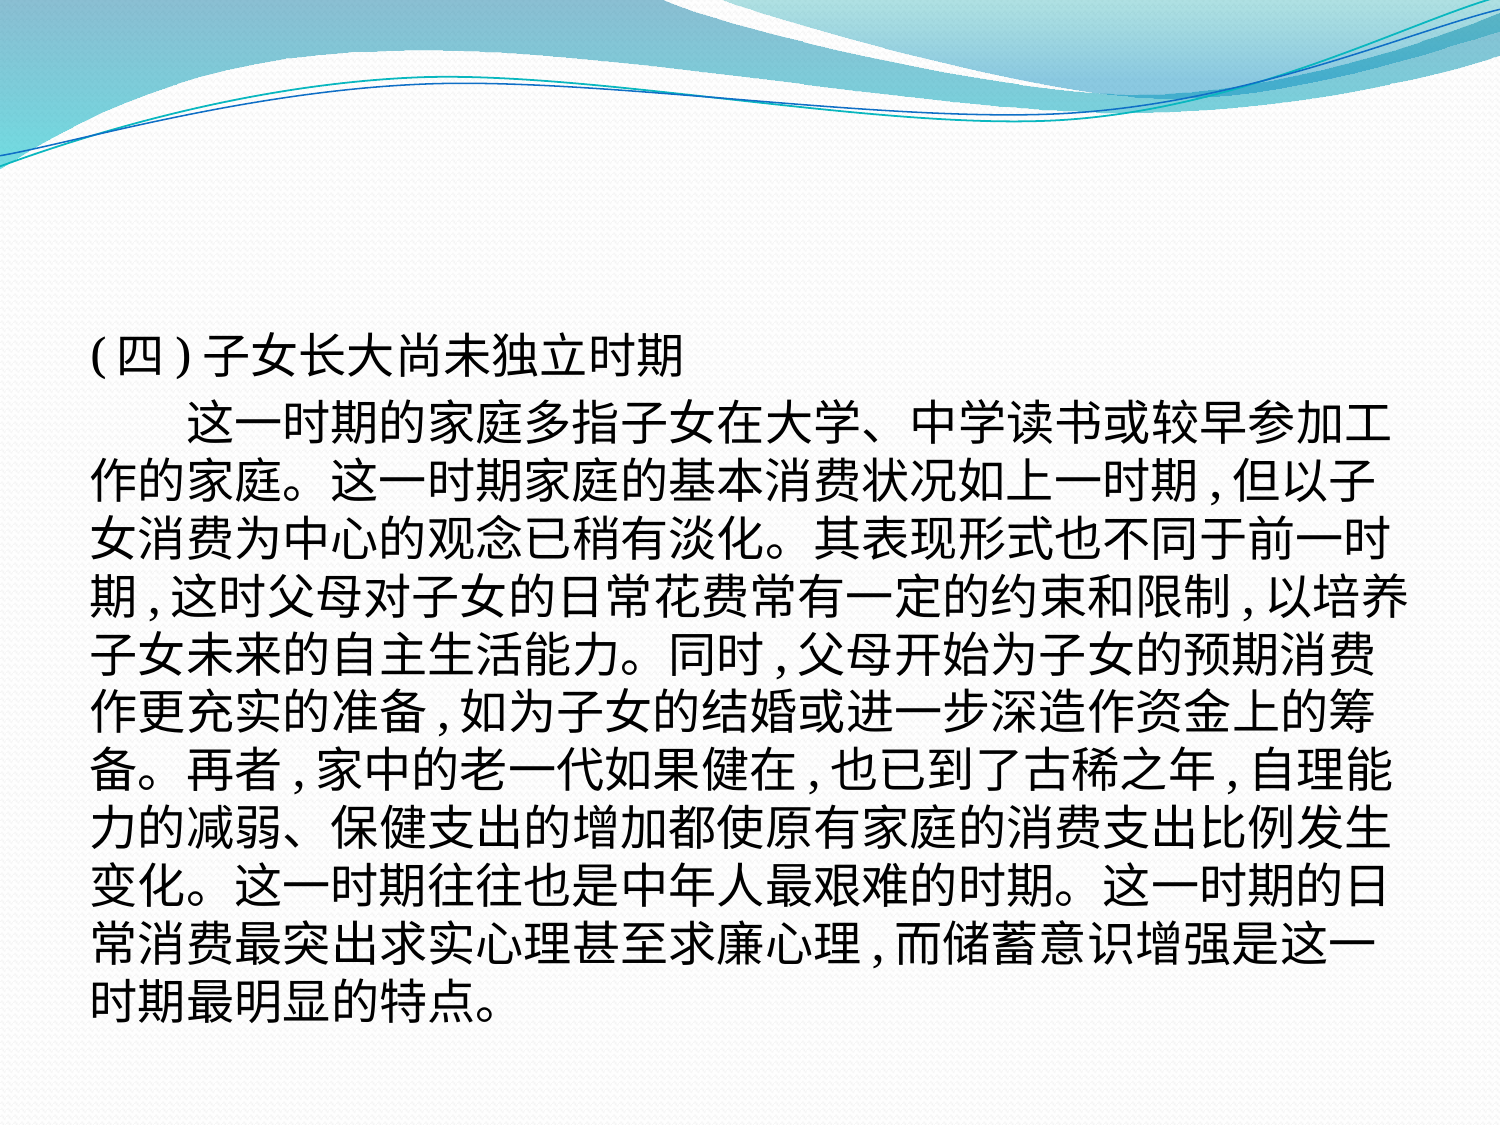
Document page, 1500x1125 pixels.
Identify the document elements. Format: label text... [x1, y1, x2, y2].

list (四)子女长大尚未独立时期 这一时期的家庭多指子女在大学、中学读书或较早参加工作的家庭。这一时期家庭的基本消费状况如上一时期,但以子女消费为中心的观念已稍有淡化。其表现形式也不同于前一时期,这时父母对子女的日常花费常有一定的约束和限制,以培养子女未来的自主生活能力。同时,父母开始为子女的预期消费作更充实的准备,如为子女的结婚或进一步深造作资金上的筹备。再者,家中的老一代如果健在,也已到了古稀之年,自理能力的减弱、保健支出的增加都使原有家庭的消费支出比例发生变化。这一时期往往也是中年人最艰难的时期。这一时期的日常消费最突出求实心理甚至求廉心理,而储蓄意识增强是这一时期最明显的特点。 [75, 317, 1425, 1038]
